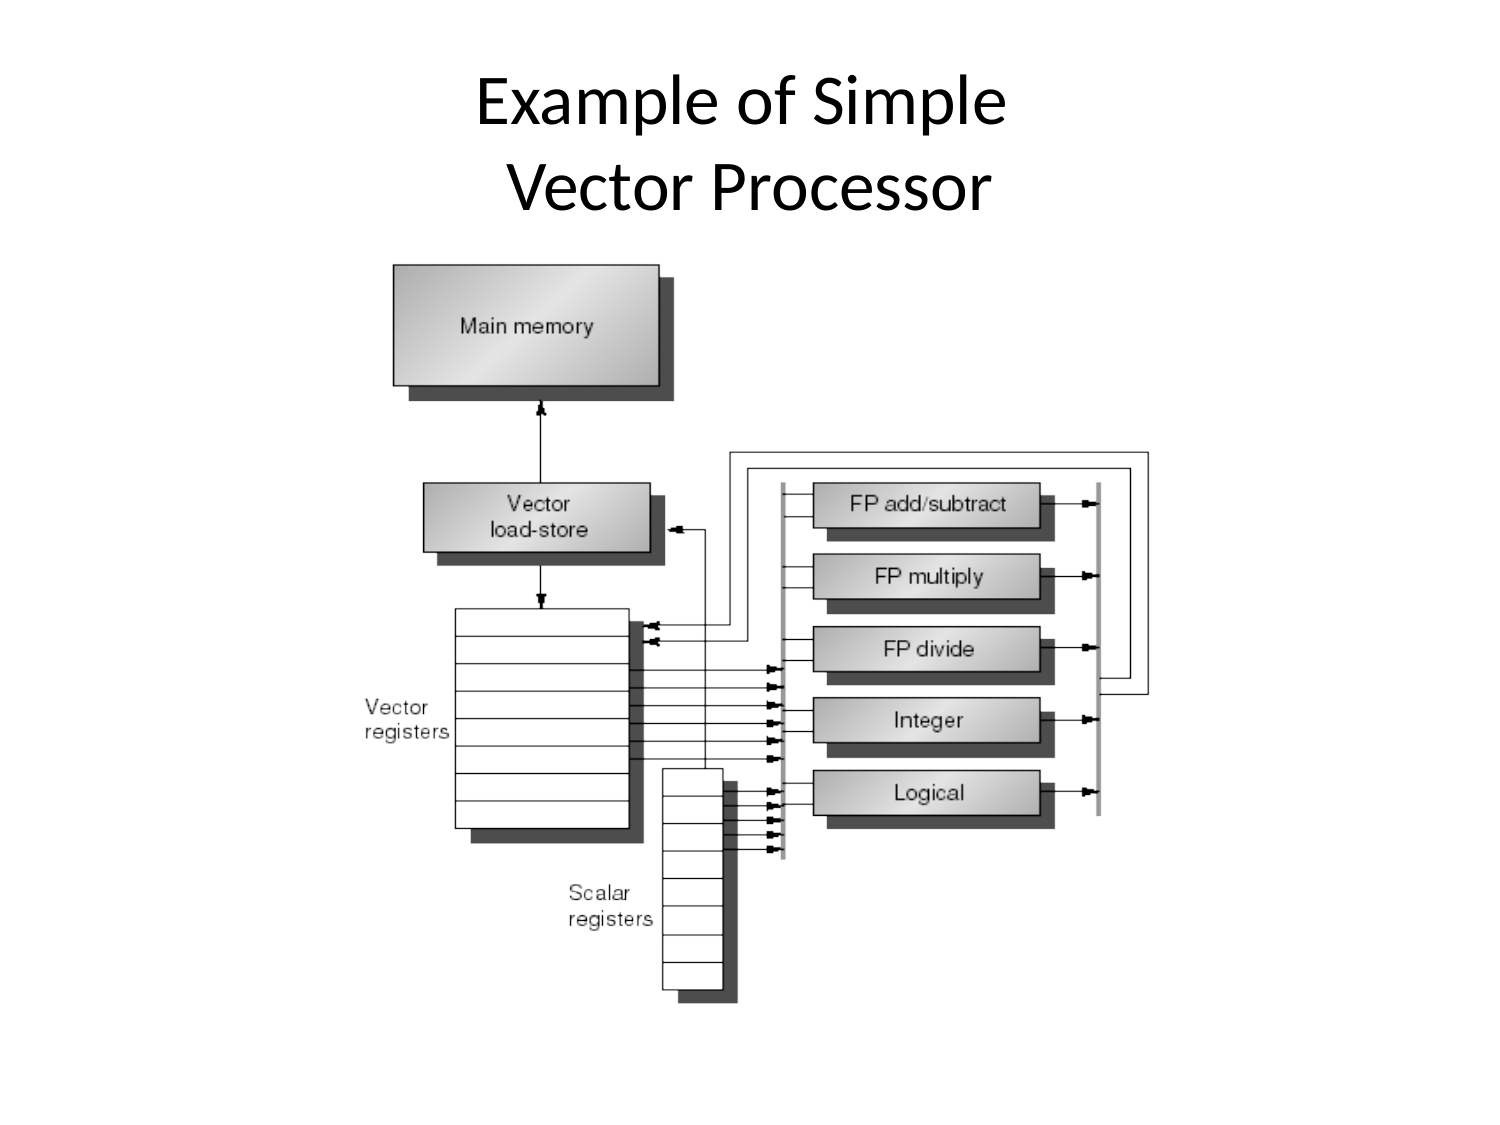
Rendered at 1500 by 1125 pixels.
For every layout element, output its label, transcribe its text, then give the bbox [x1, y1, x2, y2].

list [159, 224, 1231, 1012]
title Example of Simple Vector Processor [75, 45, 1425, 233]
